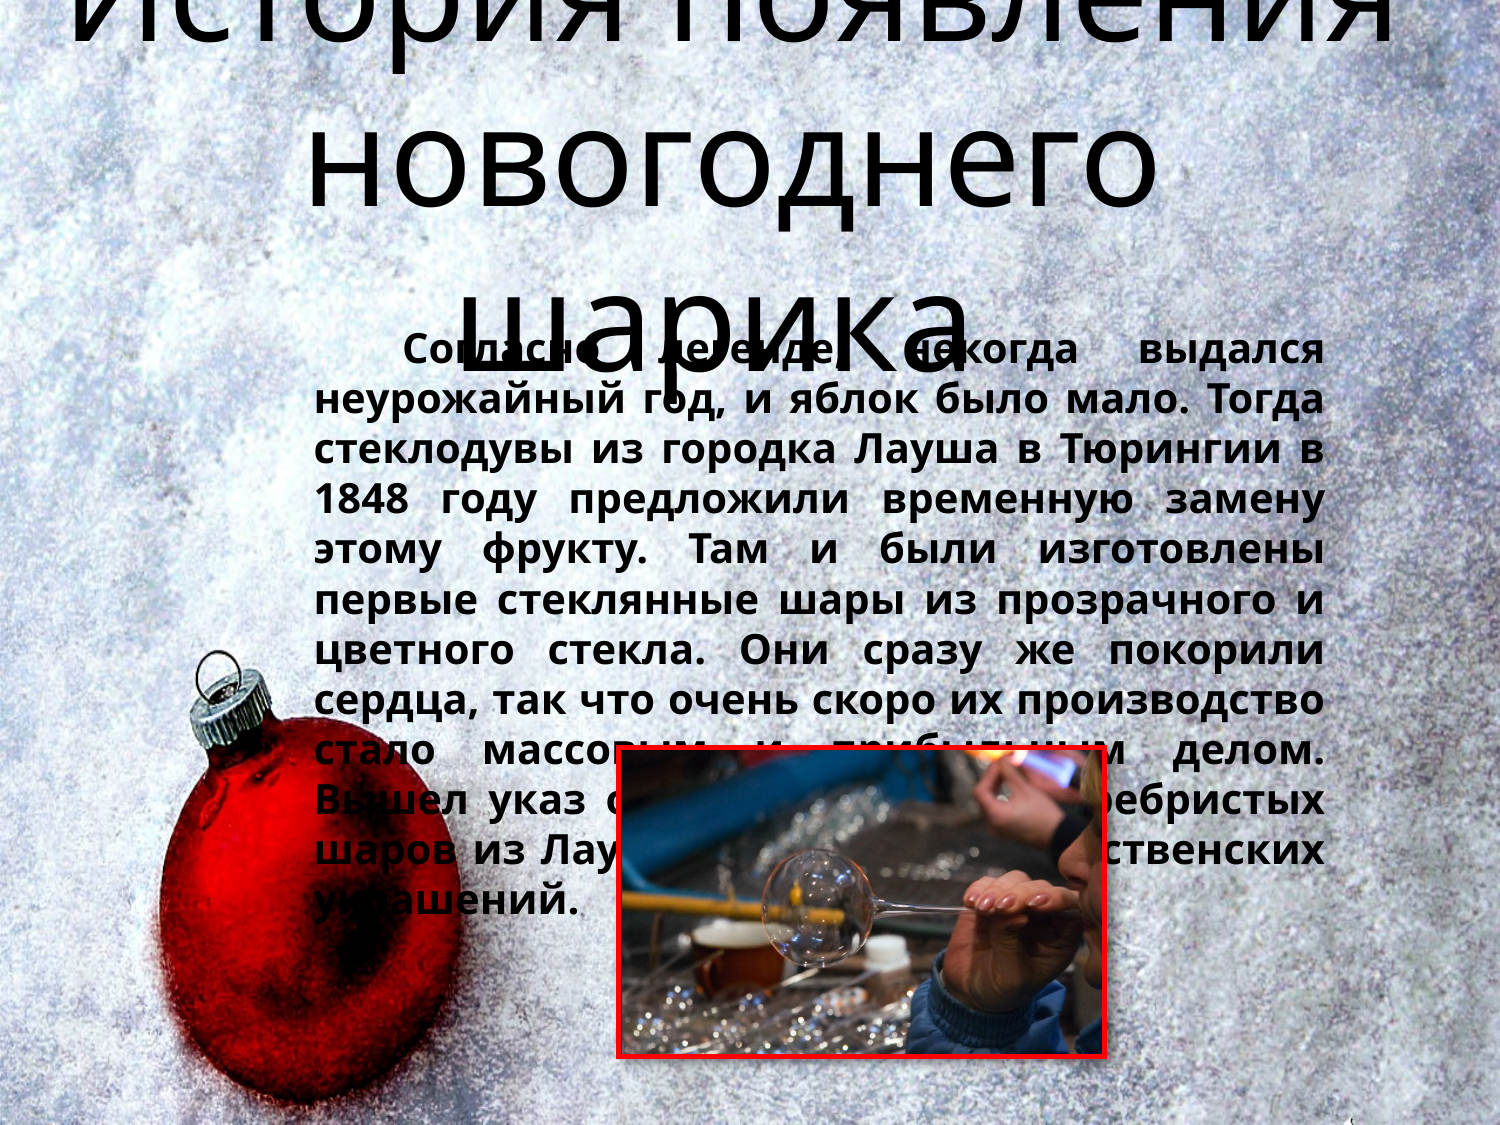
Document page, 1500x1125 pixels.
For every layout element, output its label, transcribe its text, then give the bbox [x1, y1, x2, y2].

picture [0, 0, 1500, 1125]
list Согласно легенде, некогда выдался неурожайный год, и яблок было мало. Тогда стеклодувы из городка Лауша в Тюрингии в 1848 году предложили временную замену этому фрукту. Там и были изготовлены первые стеклянные шары из прозрачного и цветного стекла. Они сразу же покорили сердца, так что очень скоро их производство стало массовым и прибыльным делом. Вышел указ об использовании серебристых шаров из Лауши в качестве рождественских украшений. [298, 314, 1341, 995]
title История появления новогоднего шарика [23, 140, 1442, 329]
